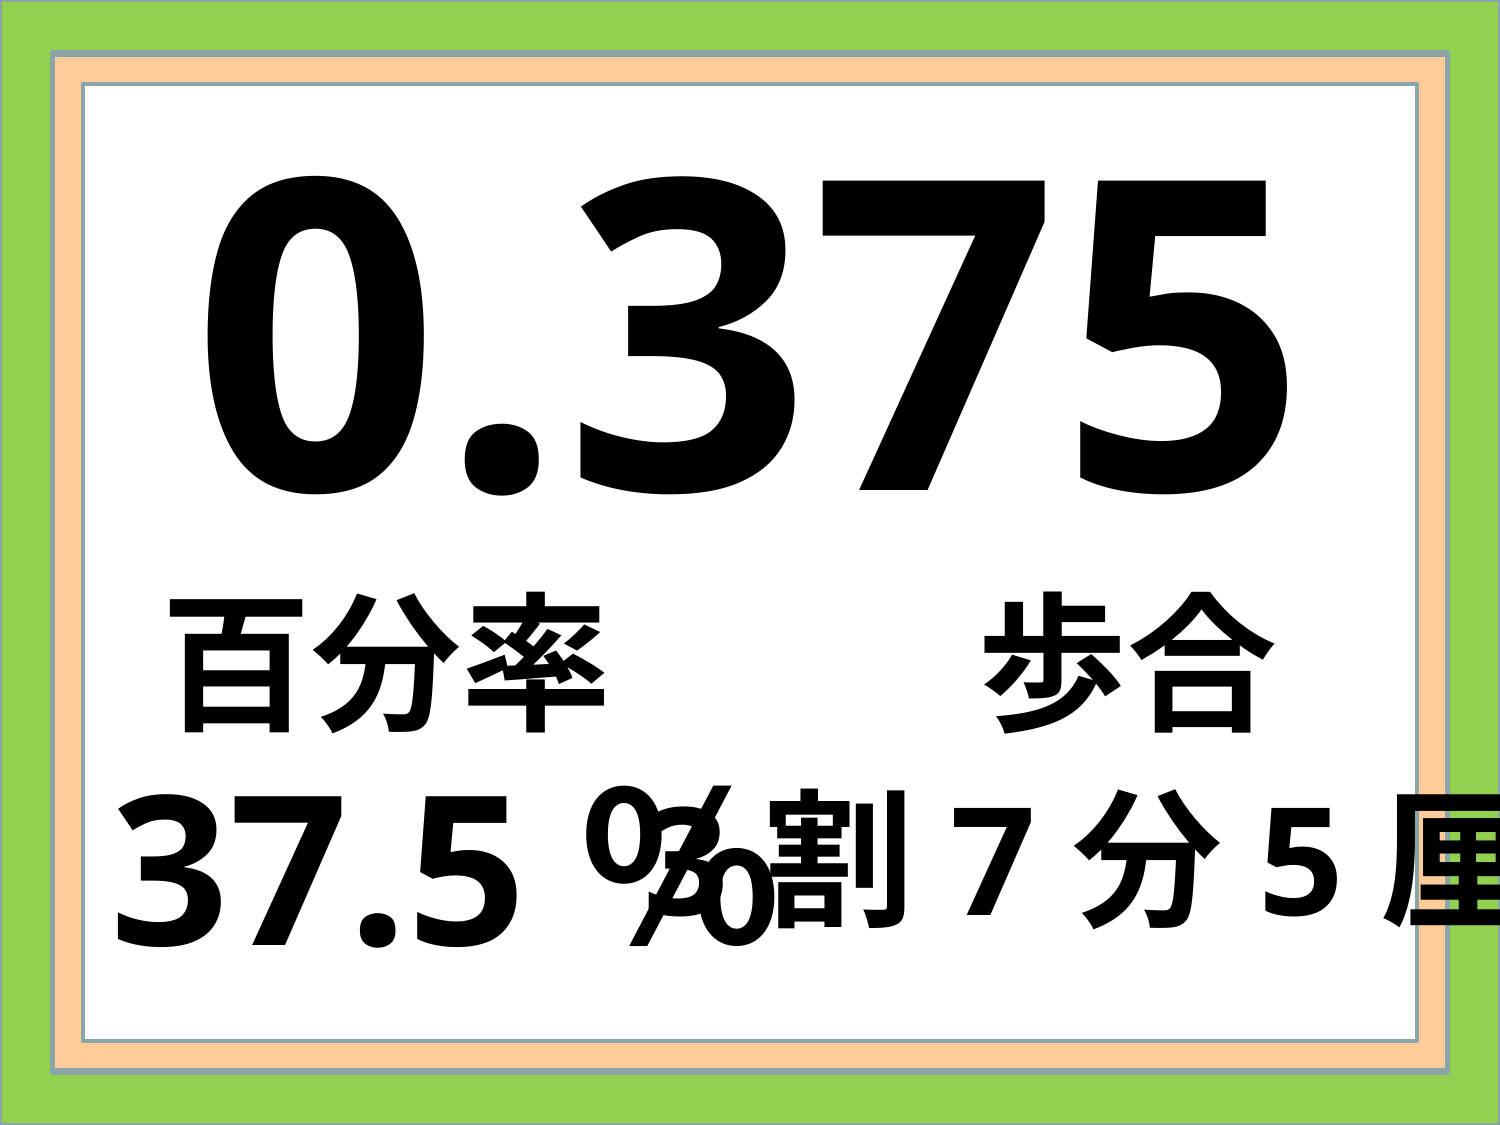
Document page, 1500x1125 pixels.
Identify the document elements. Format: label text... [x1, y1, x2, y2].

text_box 歩合 [962, 573, 1500, 757]
text_box 3割7分5厘 [785, 716, 1388, 994]
text_box 0.375 [177, 89, 1323, 546]
text_box 百分率 [146, 573, 667, 757]
text_box 37.5％ [146, 716, 750, 994]
